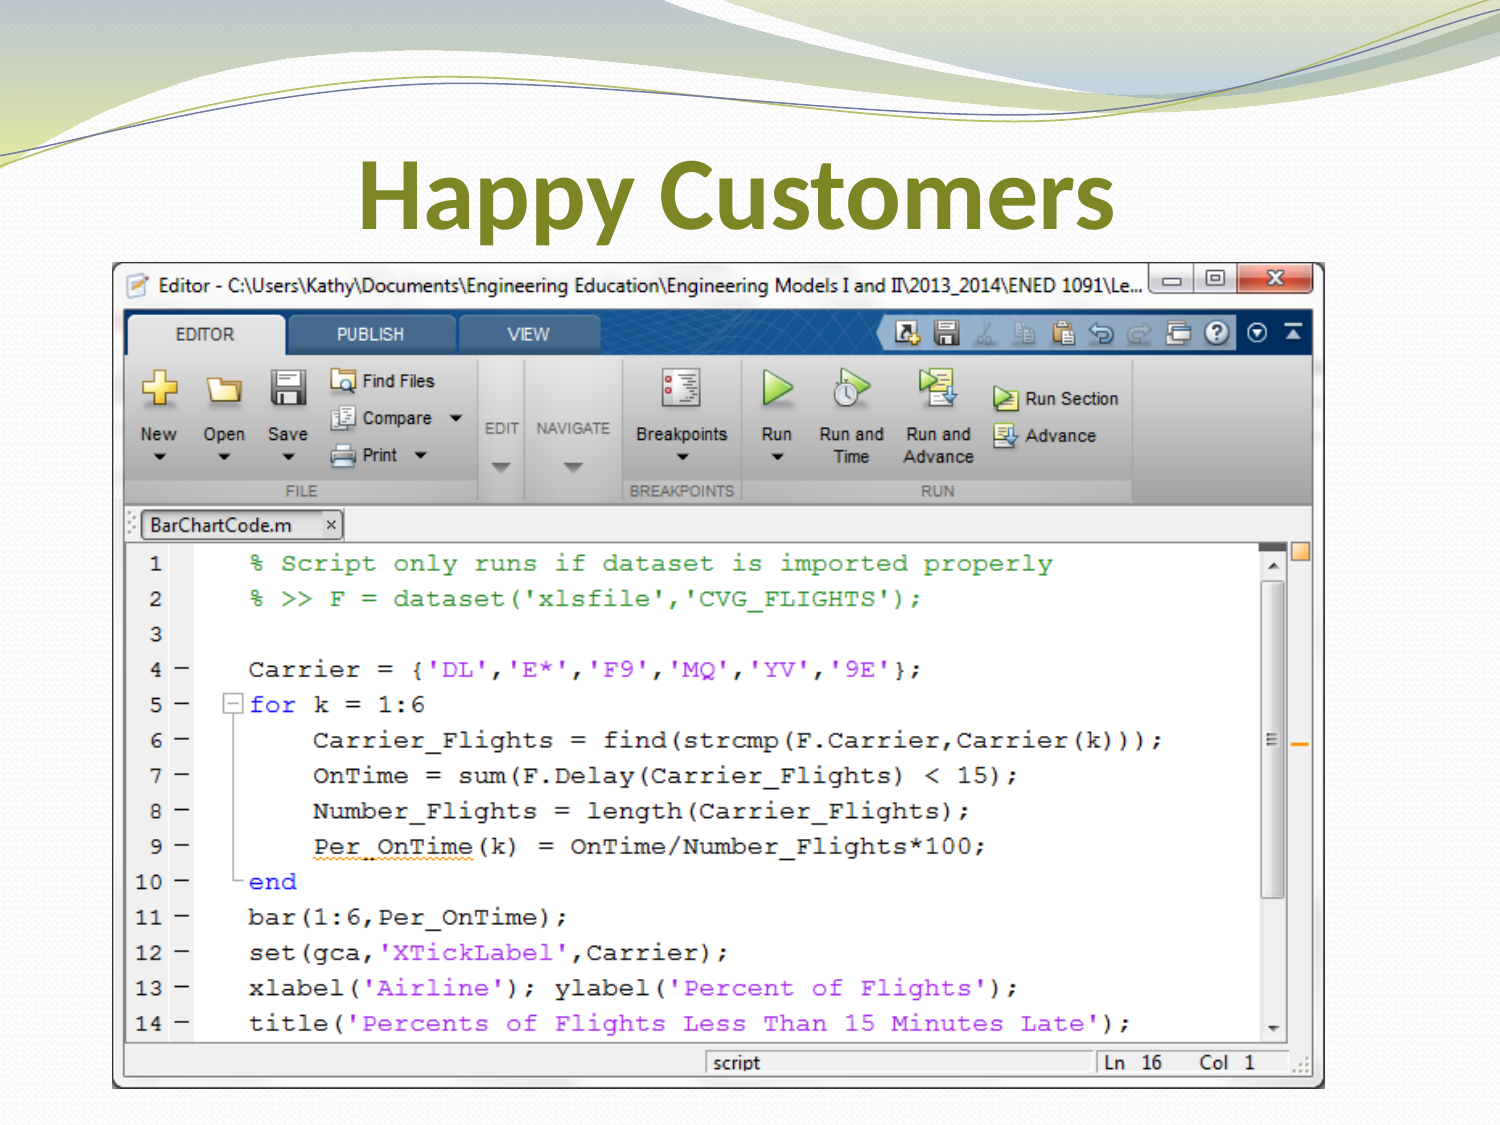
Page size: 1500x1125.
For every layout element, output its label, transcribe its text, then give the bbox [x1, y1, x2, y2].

picture [112, 262, 1326, 1090]
title Happy Customers [0, 62, 1475, 250]
